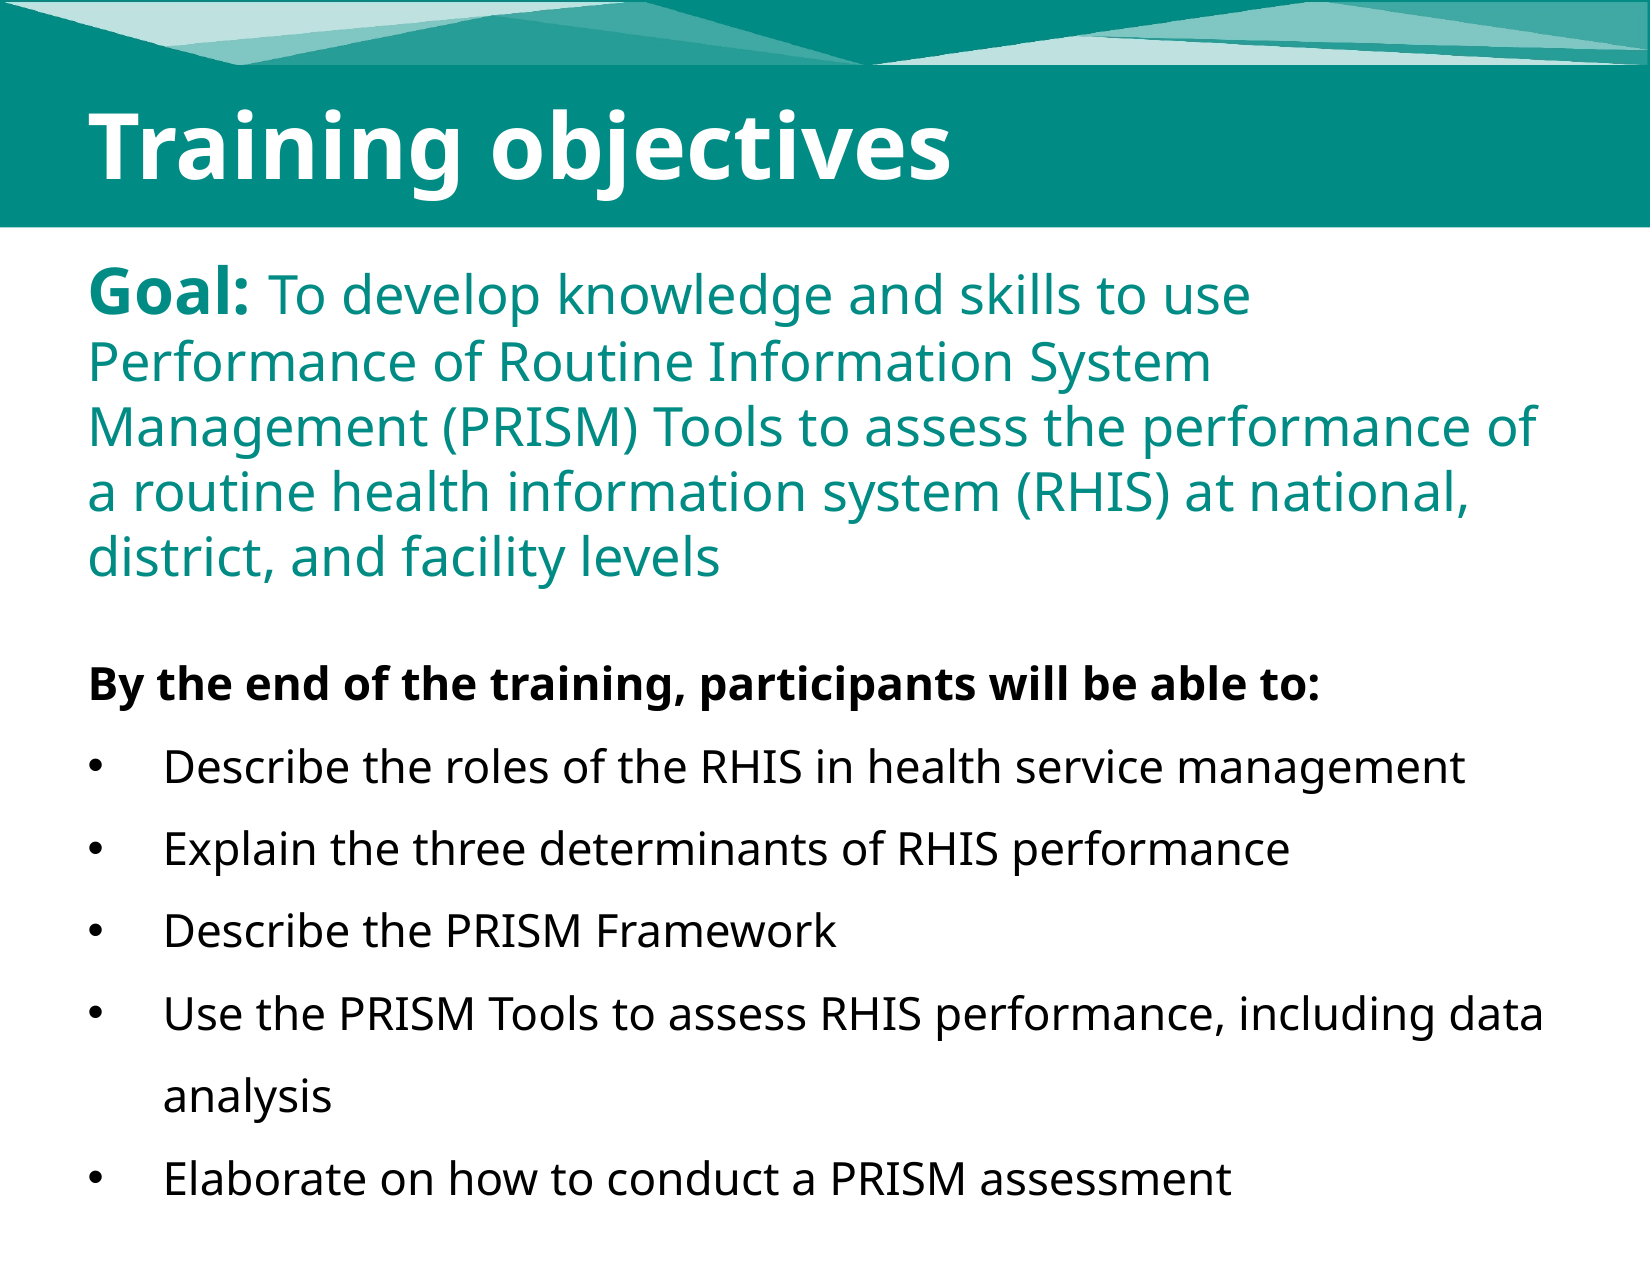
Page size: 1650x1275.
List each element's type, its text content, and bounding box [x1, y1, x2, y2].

list Goal: To develop knowledge and skills to use Performance of Routine Information System Management (PRISM) Tools to assess the performance of a routine health information system (RHIS) at national, district, and facility levels By the end of the training, participants will be able to: Describe the roles of the RHIS in health service management Explain the three determinants of RHIS performance Describe the PRISM Framework Use the PRISM Tools to assess RHIS performance, including data analysis Elaborate on how to conduct a PRISM assessment [87, 249, 1550, 1231]
picture [0, 1, 1650, 66]
title Training objectives [87, 87, 1392, 192]
